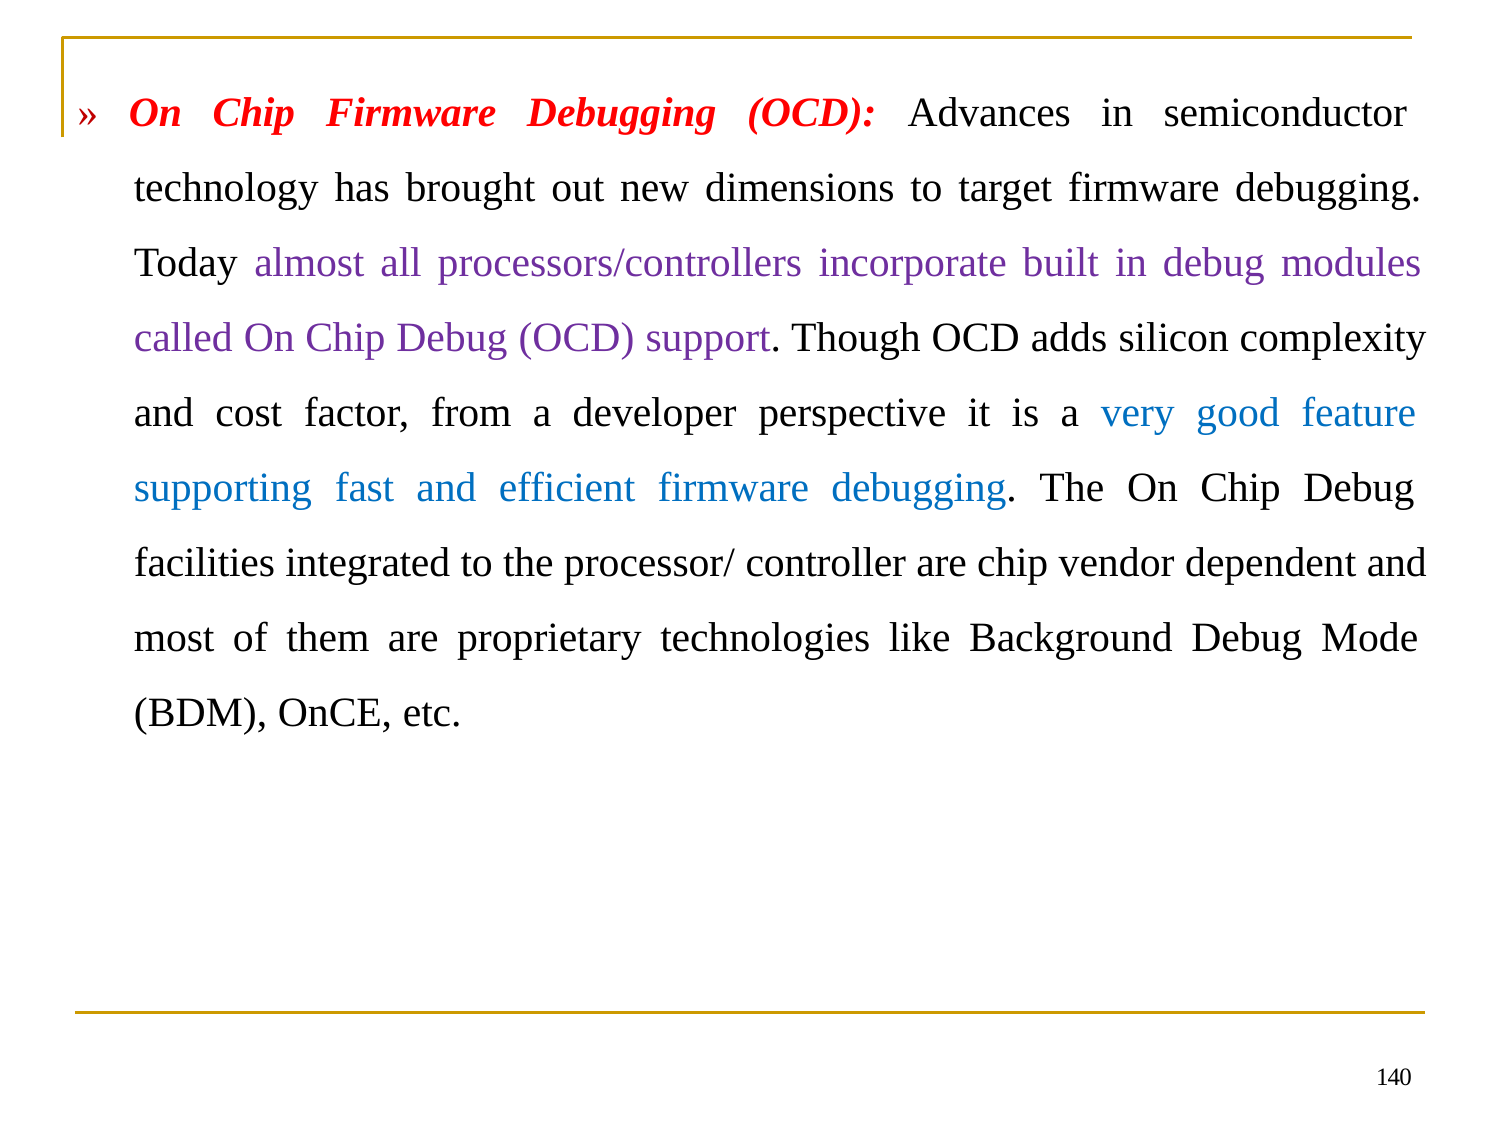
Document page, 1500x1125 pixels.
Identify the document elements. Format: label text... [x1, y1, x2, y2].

text_box 140 [1369, 1061, 1417, 1091]
text_box » On Chip Firmware Debugging (OCD): Advances in semiconductor technology has brought out new dimensions to target firmware debugging. Today almost all processors/controllers incorporate built in debug modules called On Chip Debug (OCD) support. Though OCD adds silicon complexity and cost factor, from a developer perspective it is a very good feature supporting fast and efficient firmware debugging. The On Chip Debug facilities integrated to the processor/ controller are chip vendor dependent and most of them are proprietary technologies like Background Debug Mode (BDM), OnCE, etc. [75, 57, 1438, 735]
